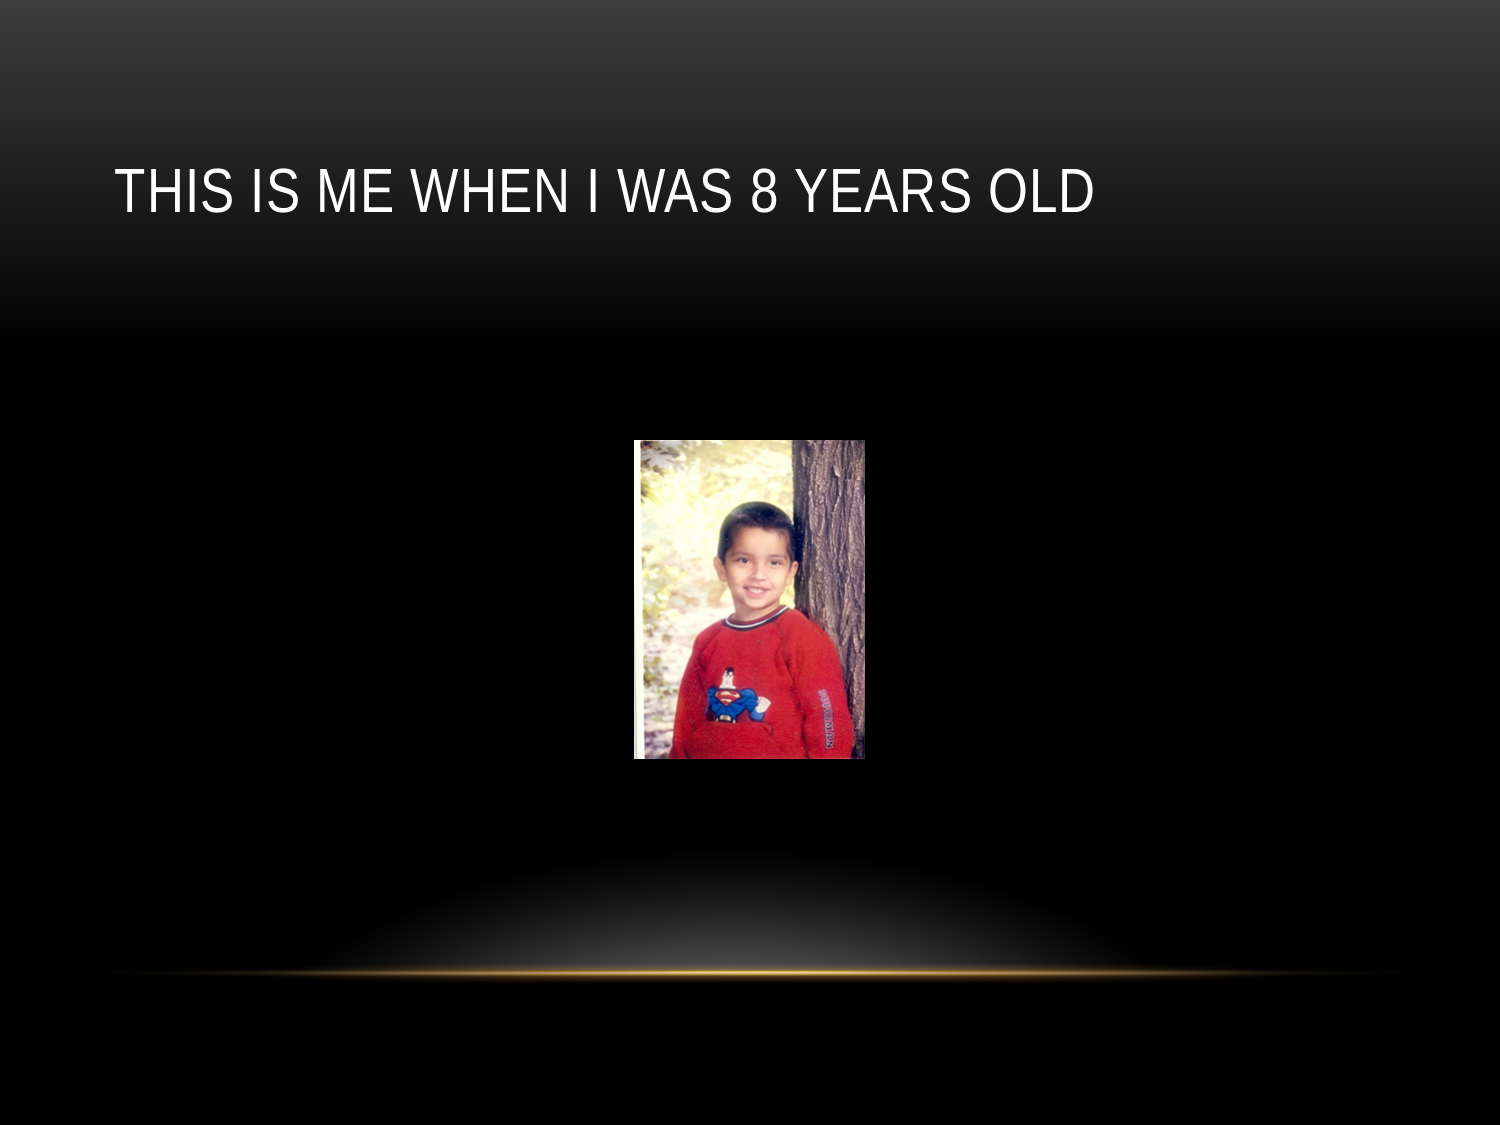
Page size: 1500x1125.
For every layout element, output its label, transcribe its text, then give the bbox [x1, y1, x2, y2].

picture [0, 0, 1500, 1125]
title This is me when I was 8 years old [99, 45, 1400, 233]
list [634, 440, 866, 760]
